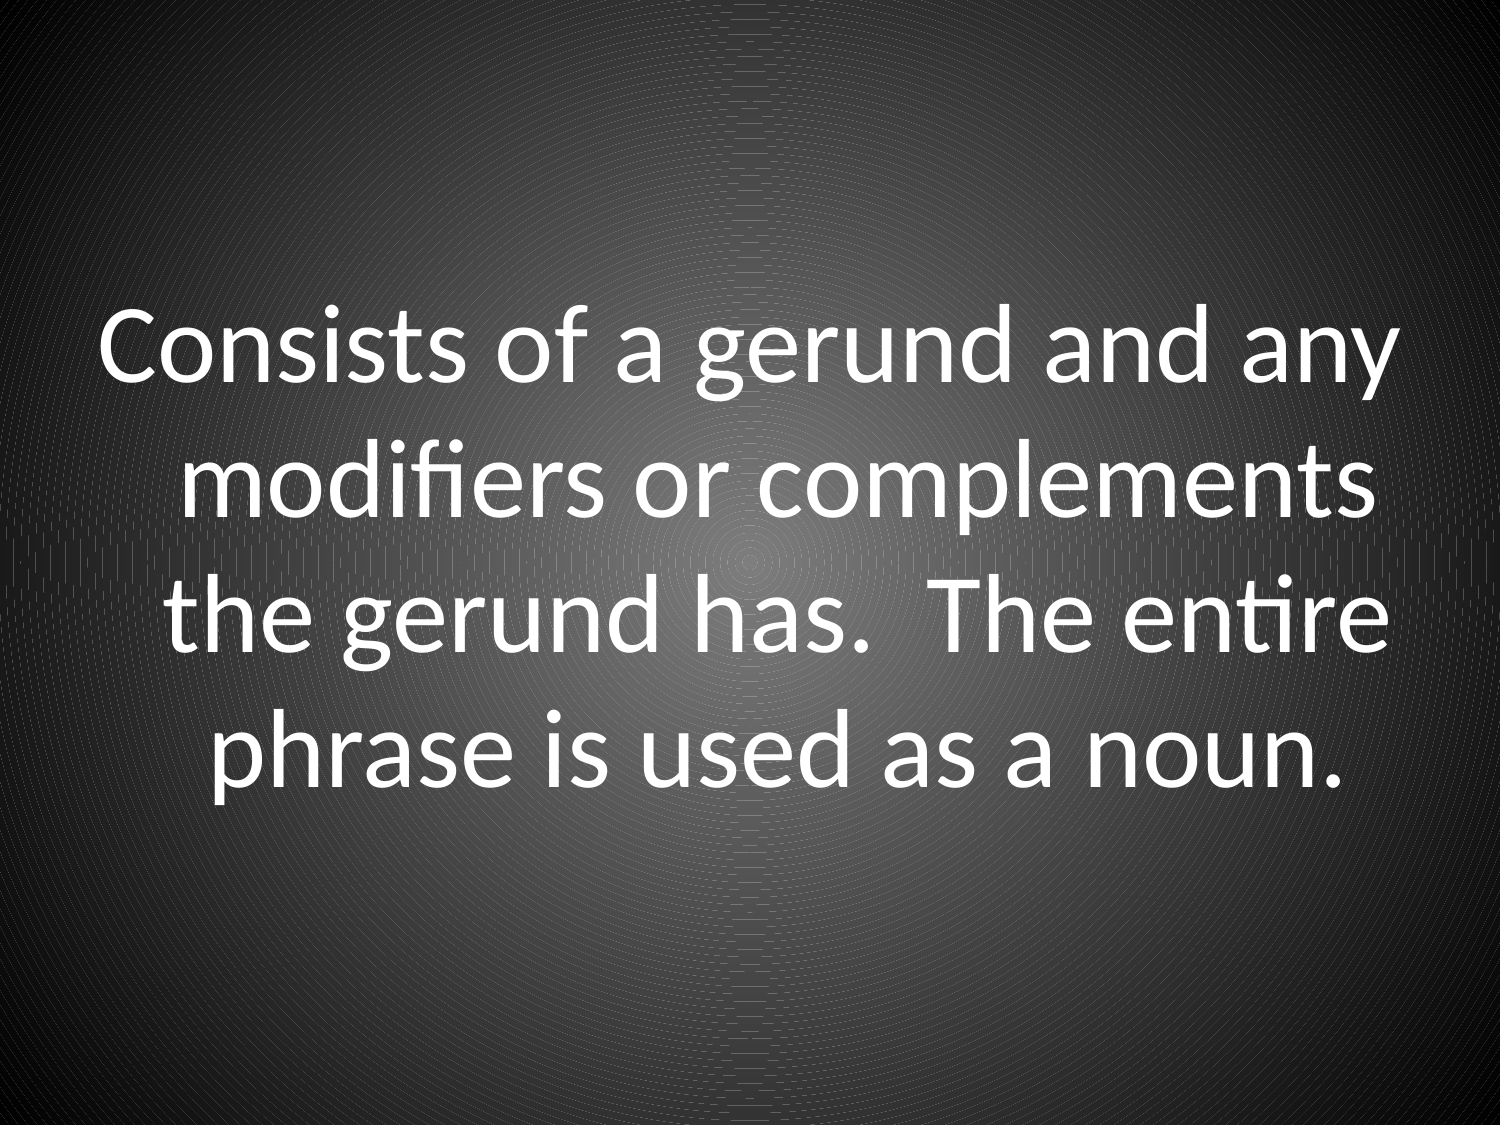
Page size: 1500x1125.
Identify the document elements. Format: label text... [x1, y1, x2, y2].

list Consists of a gerund and any modifiers or complements the gerund has. The entire phrase is used as a noun. [75, 262, 1425, 1005]
